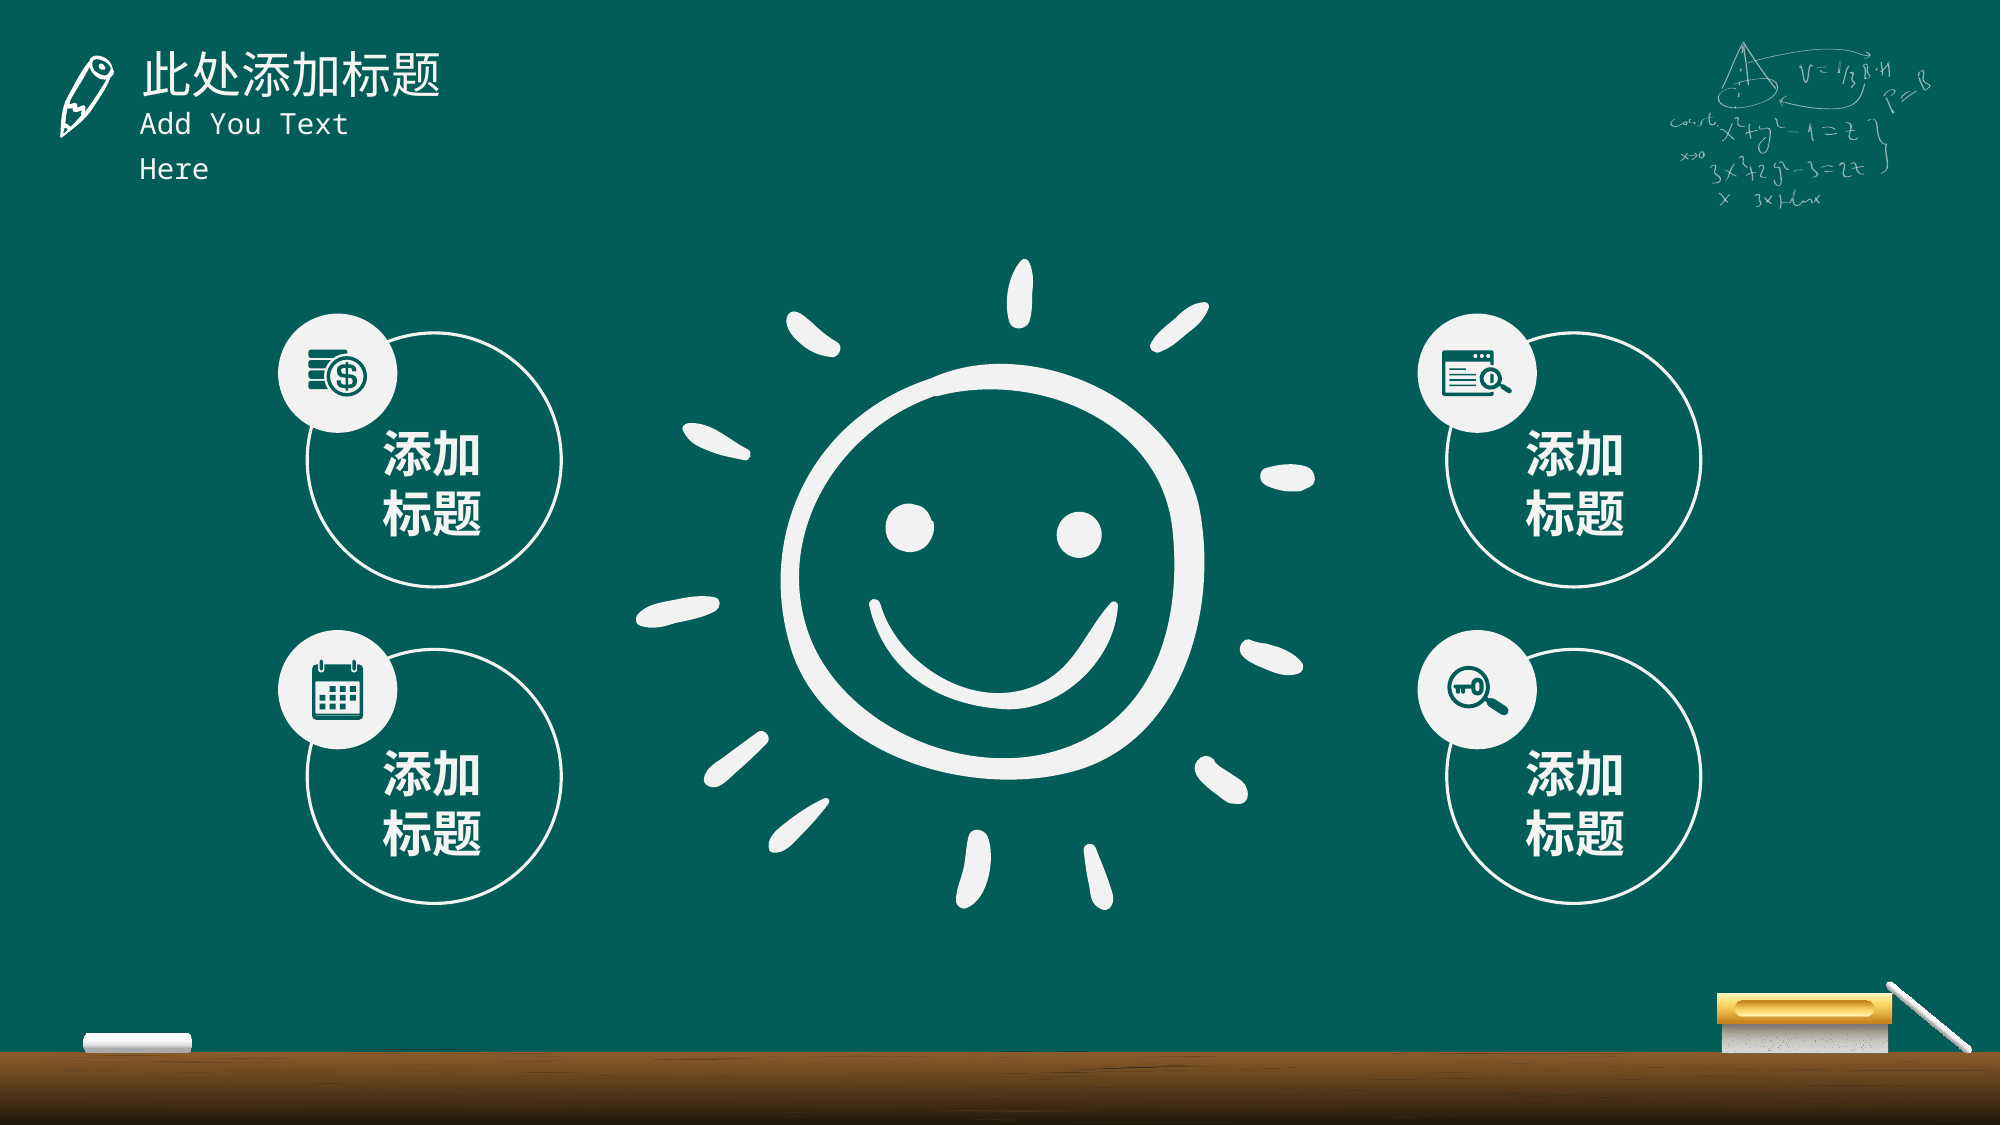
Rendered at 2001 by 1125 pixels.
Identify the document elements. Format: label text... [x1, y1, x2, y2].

text_box [1416, 629, 1538, 743]
text_box [312, 659, 364, 720]
text_box Add You Text Here [124, 87, 430, 194]
text_box [383, 331, 555, 415]
text_box [1416, 312, 1538, 427]
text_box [1442, 350, 1513, 396]
text_box [277, 312, 399, 425]
text_box [346, 870, 522, 905]
text_box [1486, 870, 1662, 905]
text_box 添加 标题 [305, 415, 560, 551]
text_box [1520, 648, 1695, 734]
text_box 添加 标题 [1448, 415, 1703, 551]
text_box [344, 551, 525, 588]
text_box 添加 标题 [305, 734, 560, 870]
text_box [308, 356, 368, 397]
text_box 添加 标题 [1448, 734, 1703, 870]
text_box [277, 629, 399, 741]
text_box [1523, 331, 1694, 415]
text_box [1483, 551, 1664, 588]
text_box [381, 648, 556, 734]
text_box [1445, 663, 1510, 716]
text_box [1667, 41, 1934, 209]
picture [0, 938, 2000, 1125]
text_box [308, 349, 348, 358]
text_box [634, 257, 1319, 912]
text_box 此处添加标题 [126, 35, 457, 111]
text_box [45, 61, 122, 127]
